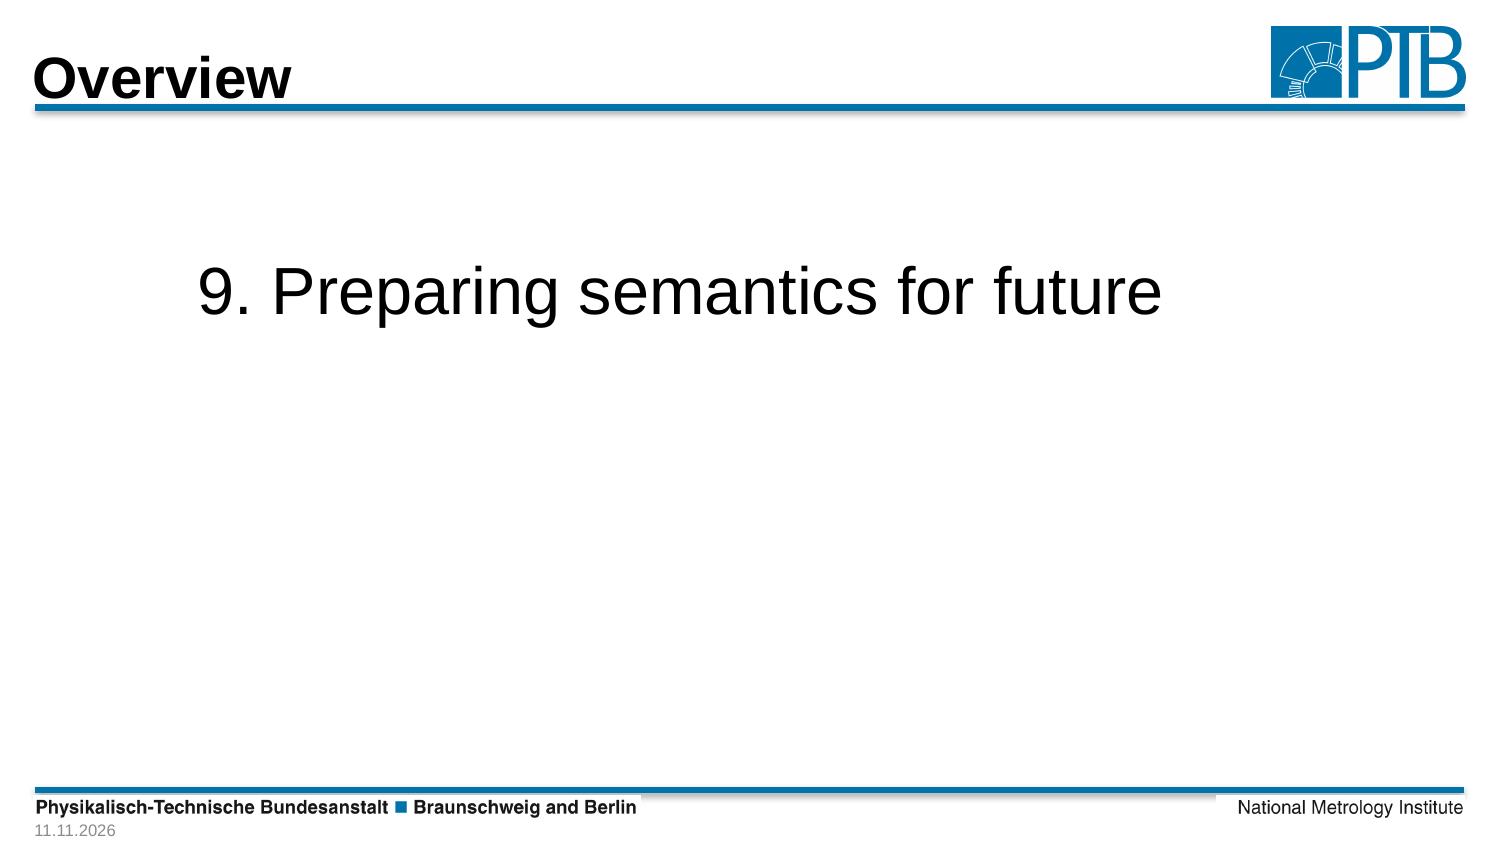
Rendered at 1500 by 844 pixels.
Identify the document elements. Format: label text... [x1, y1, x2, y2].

picture [33, 795, 641, 815]
picture [1459, 80, 1467, 98]
title Overview [17, 26, 1459, 123]
picture [1216, 795, 1465, 819]
list 9. Preparing semantics for future [183, 239, 1388, 422]
picture [1459, 26, 1467, 75]
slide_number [19, 815, 669, 844]
